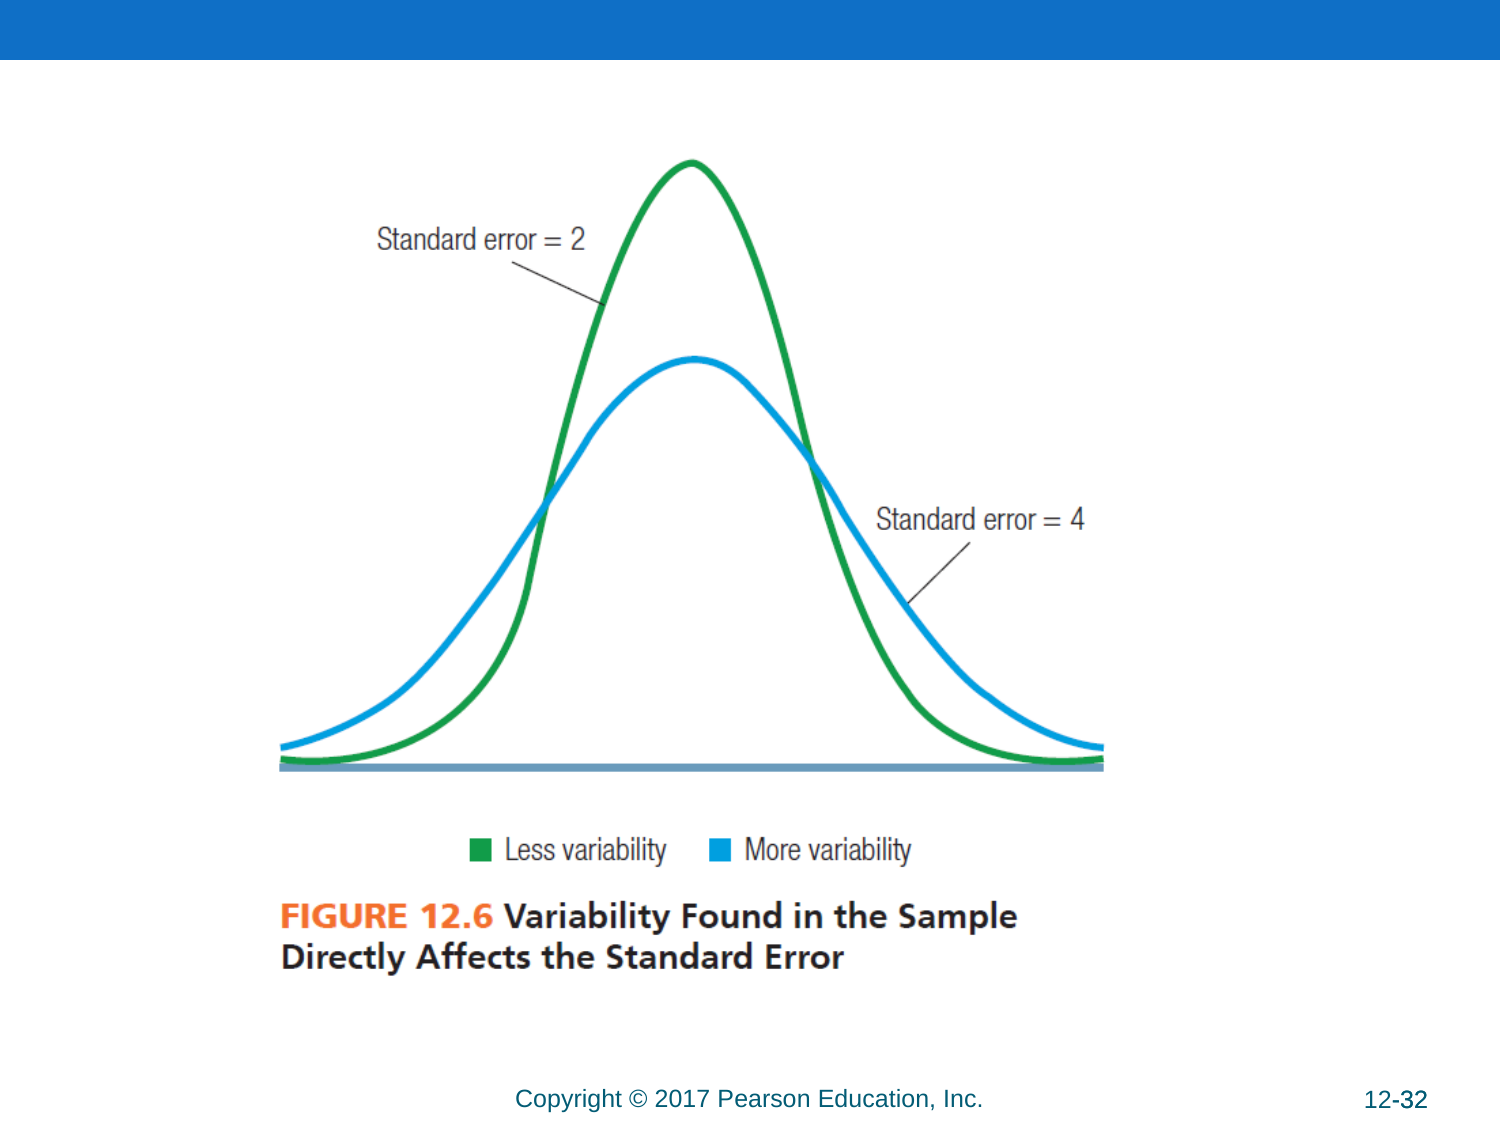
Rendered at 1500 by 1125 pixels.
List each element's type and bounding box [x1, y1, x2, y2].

picture [255, 148, 1127, 1004]
picture [641, 1100, 647, 1107]
